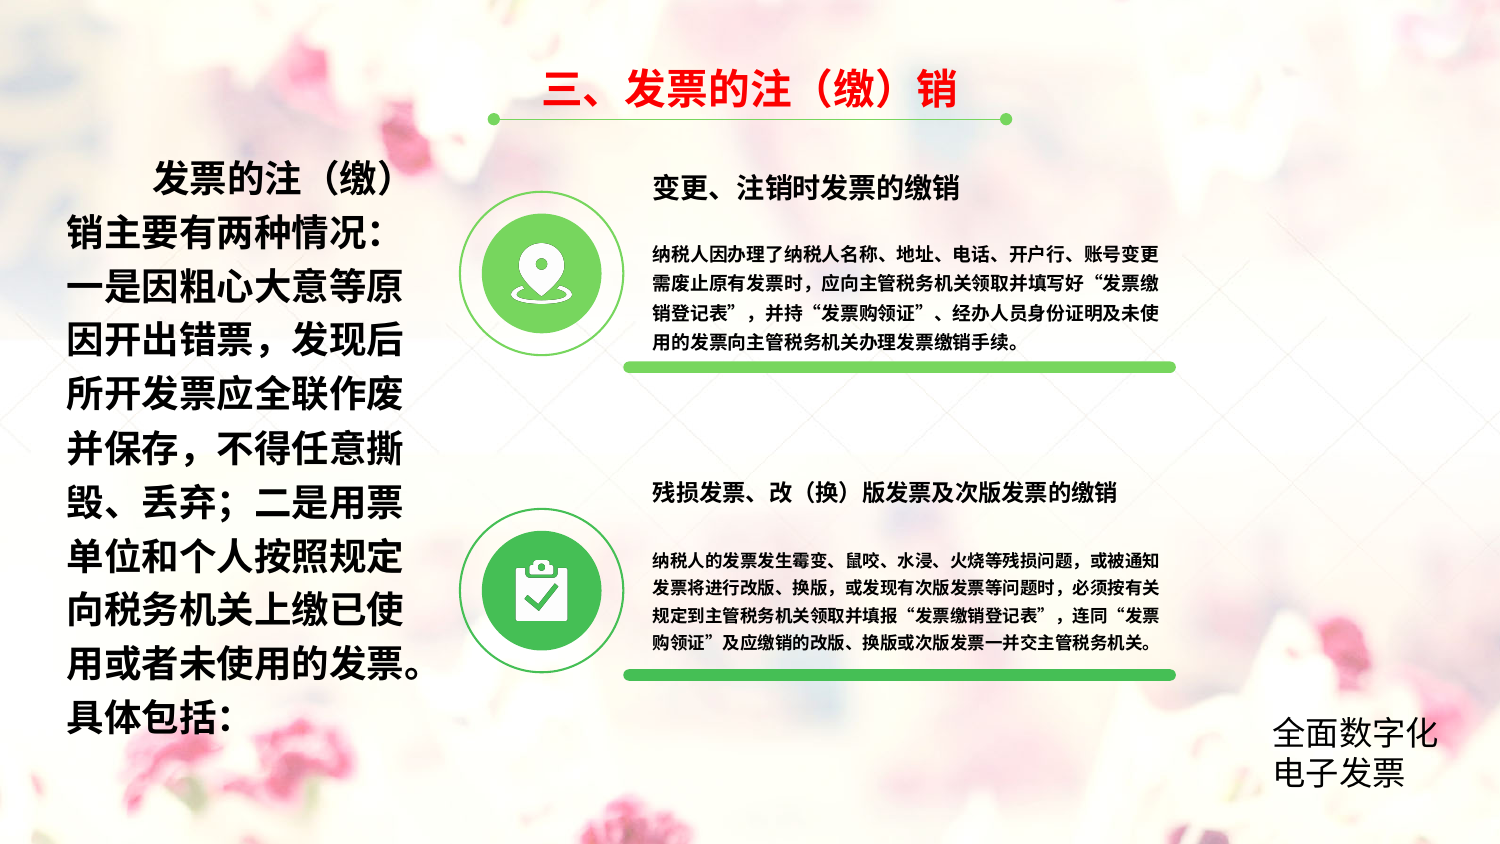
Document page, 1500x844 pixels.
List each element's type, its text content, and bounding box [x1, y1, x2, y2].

picture [0, 0, 1500, 844]
text_box 纳税人的发票发生霉变、鼠咬、水浸、火烧等残损问题，或被通知发票将进行改版、换版，或发现有次版发票等问题时，必须按有关规定到主管税务机关领取并填报“发票缴销登记表”，连同“发票购领证”及应缴销的改版、换版或次版发票一并交主管税务机关。 [638, 536, 1193, 670]
text_box 变更、注销时发票的缴销 [638, 163, 1077, 217]
text_box [459, 508, 624, 673]
text_box 残损发票、改（换）版发票及次版发票的缴销 [638, 471, 1208, 525]
text_box [623, 361, 1176, 373]
text_box 发票的注（缴）销主要有两种情况：一是因粗心大意等原因开出错票，发现后所开发票应全联作废并保存，不得任意撕毁、丢弃；二是用票单位和个人按照规定向税务机关上缴已使用或者未使用的发票。具体包括： [51, 138, 448, 747]
text_box 全面数字化电子发票 [1257, 705, 1465, 800]
text_box 纳税人因办理了纳税人名称、地址、电话、开户行、账号变更需废止原有发票时，应向主管税务机关领取并填写好“发票缴销登记表”，并持“发票购领证”、经办人员身份证明及未使用的发票向主管税务机关办理发票缴销手续。 [638, 228, 1189, 362]
text_box [459, 191, 624, 356]
text_box 三、发票的注（缴）销 [450, 55, 1050, 112]
text_box [623, 669, 1176, 681]
